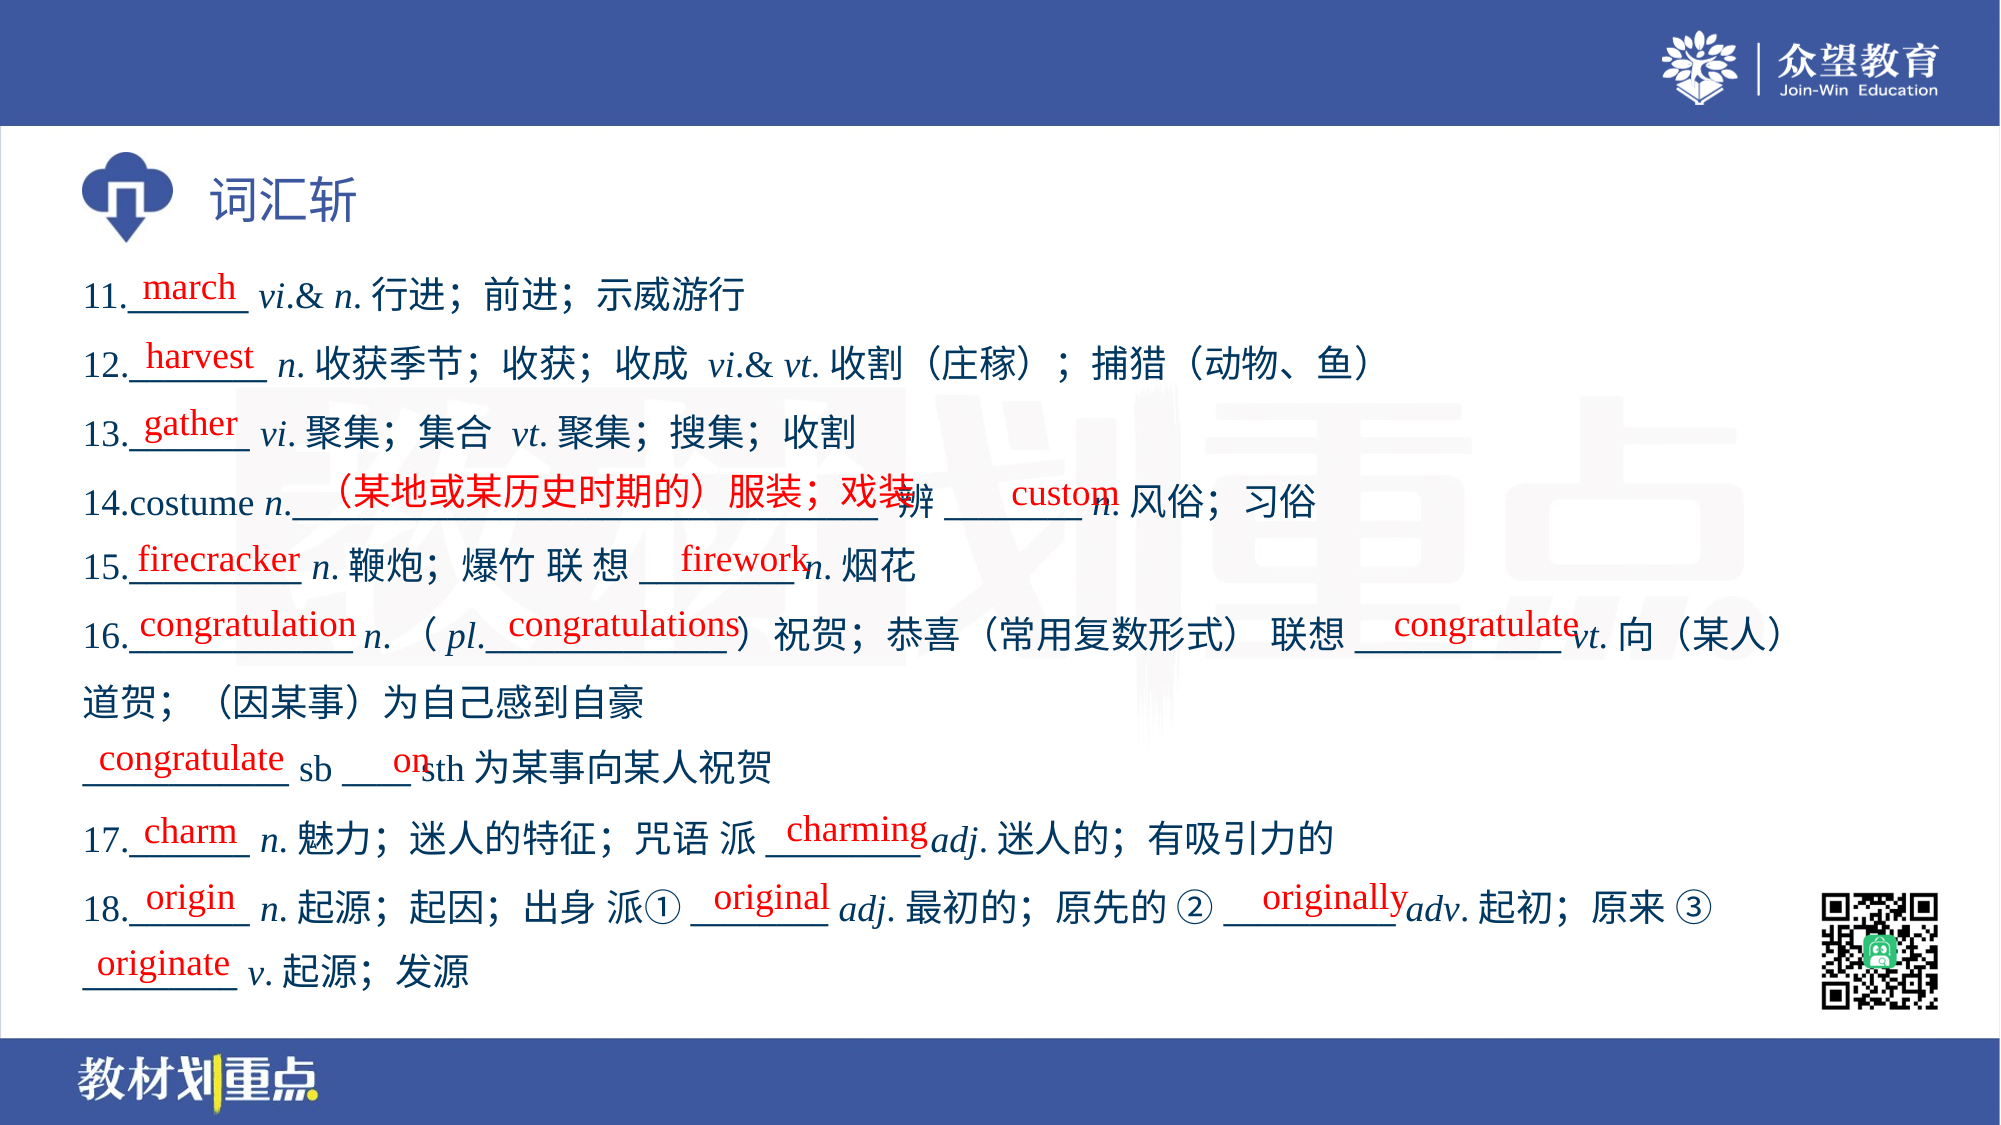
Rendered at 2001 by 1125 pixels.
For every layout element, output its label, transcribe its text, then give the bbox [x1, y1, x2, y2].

text_box 17._______ n.魅力；迷人的特征；咒语 派_________ adj.迷人的；有吸引力的 18._______ n.起源；起因；出身 派①________ adj.最初的；原先的 ②__________ adv.起初；原来 ③ _________ v.起源；发源 [82, 790, 1817, 987]
text_box originate [83, 917, 245, 977]
text_box （某地或某历史时期的）服装；戏装 [302, 448, 930, 507]
text_box custom [997, 448, 1134, 507]
text_box charm [130, 785, 252, 845]
text_box congratulation [126, 579, 371, 638]
picture [0, 0, 2000, 1125]
text_box congratulate [1380, 579, 1594, 638]
text_box 11._______ vi.& n.行进；前进；示威游行 12.________ n.收获季节；收获；收成 vi.& vt.收割（庄稼）；捕猎（动物、鱼） 13._______ vi.聚集；集合 vt.聚集；搜集；收割 14.costume n.__________________________________ 辨________ n.风俗；习俗 15.__________ n.鞭炮；爆竹 联 想_________ n.烟花 [82, 247, 1817, 580]
text_box on [379, 715, 444, 774]
text_box harvest [132, 311, 268, 370]
text_box congratulate [85, 713, 299, 772]
text_box march [128, 242, 250, 301]
text_box original [700, 852, 845, 911]
text_box originally [1248, 852, 1423, 911]
text_box 16._____________ n.（pl.______________）祝贺；恭喜（常用复数形式） 联想____________ vt.向（某人） 道贺；（因某事）为自己感到自豪 ____________ sb ____ sth为某事向某人祝贺 [82, 586, 1817, 782]
text_box firecracker [124, 514, 314, 573]
text_box congratulations [494, 579, 754, 638]
text_box origin [132, 852, 250, 911]
text_box firework [666, 514, 824, 573]
text_box charming [772, 783, 942, 842]
text_box gather [130, 377, 252, 436]
